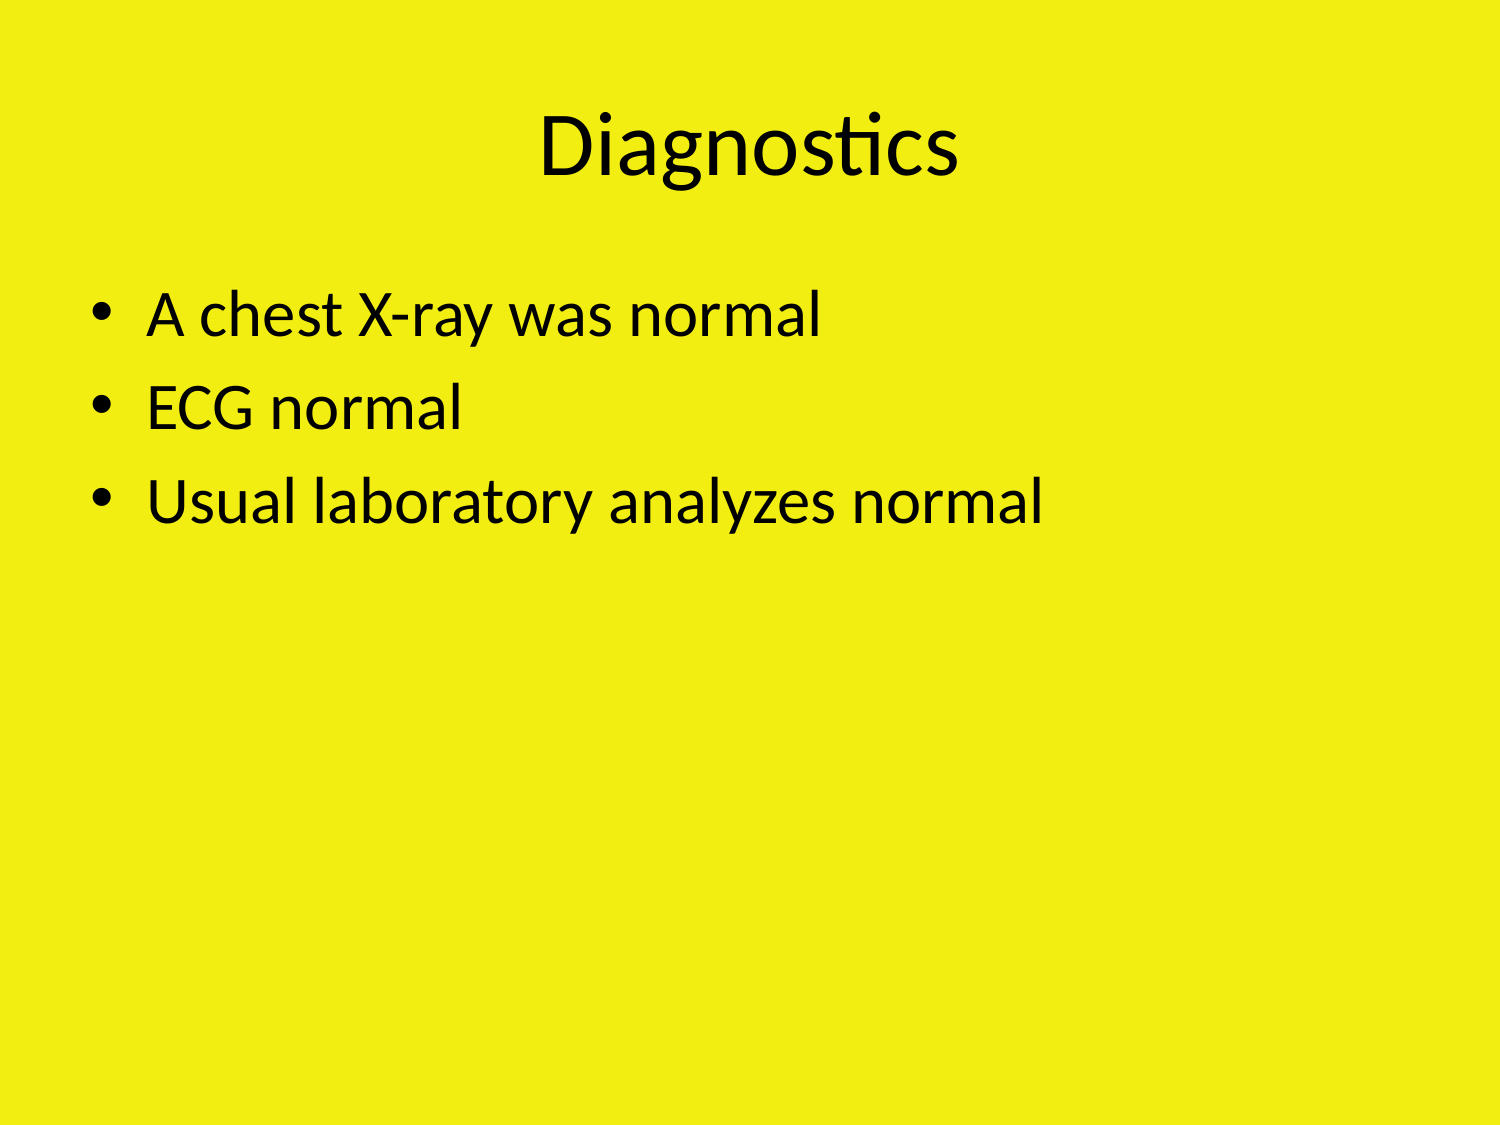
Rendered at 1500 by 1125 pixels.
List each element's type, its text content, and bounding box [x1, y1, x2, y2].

list A chest X-ray was normal ECG normal Usual laboratory analyzes normal [75, 262, 1425, 1005]
title Diagnostics [75, 45, 1425, 233]
